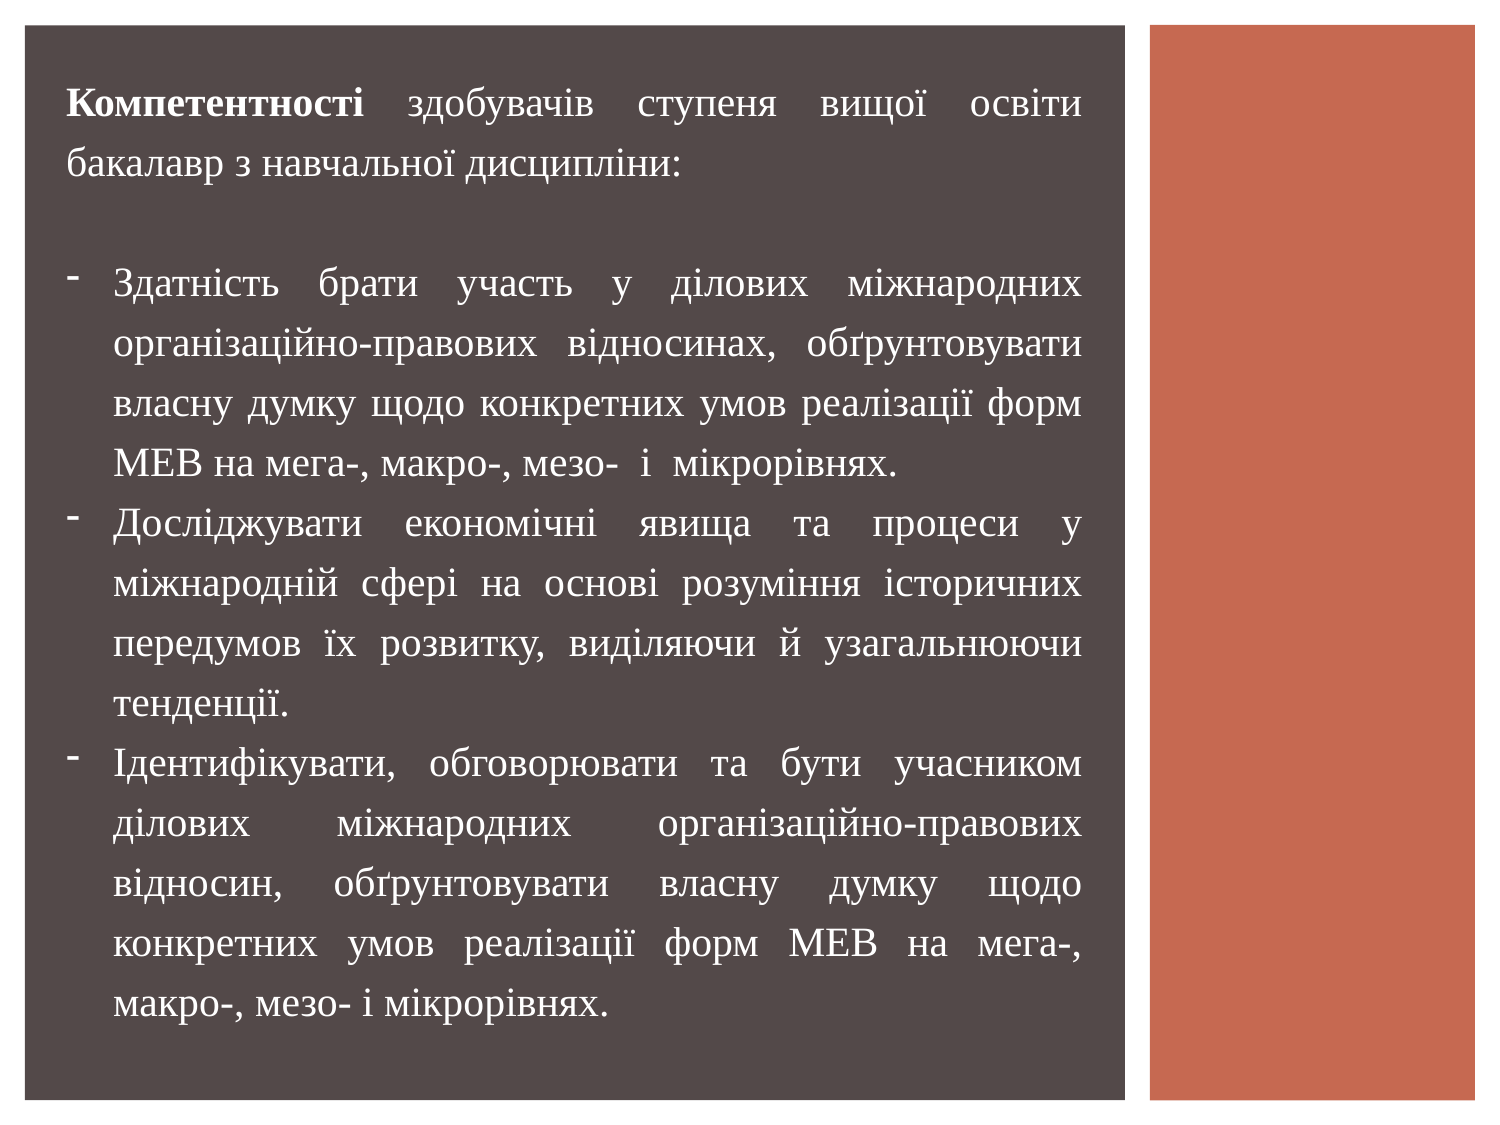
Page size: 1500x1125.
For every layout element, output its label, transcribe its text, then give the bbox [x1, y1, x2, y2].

text_box Компетентності здобувачів ступеня вищої освіти бакалавр з навчальної дисципліни: Здатність брати участь у ділових міжнародних організаційно-правових відносинах, обґрунтовувати власну думку щодо конкретних умов реалізації форм МЕВ на мега-, макро-, мезо- і мікрорівнях. Досліджувати економічні явища та процеси у міжнародній сфері на основі розуміння історичних передумов їх розвитку, виділяючи й узагальнюючи тенденції. Ідентифікувати, обговорювати та бути учасником ділових міжнародних організаційно-правових відносин, обґрунтовувати власну думку щодо конкретних умов реалізації форм МЕВ на мега-, макро-, мезо- і мікрорівнях. [51, 57, 1098, 1125]
